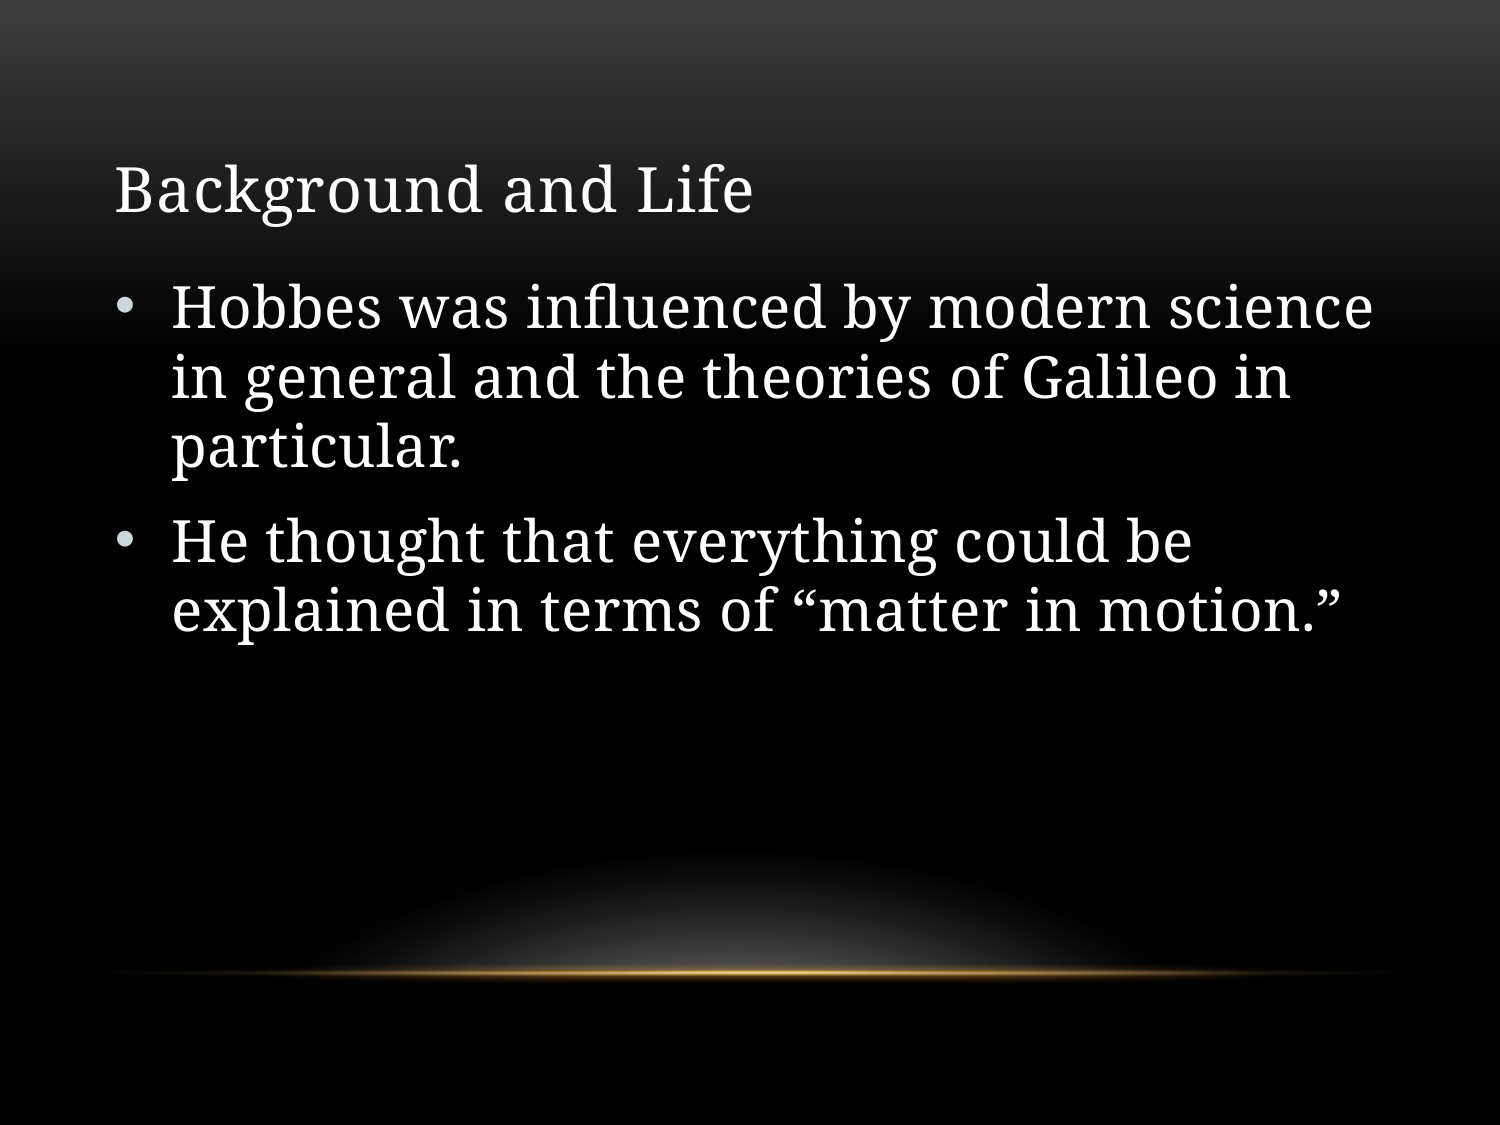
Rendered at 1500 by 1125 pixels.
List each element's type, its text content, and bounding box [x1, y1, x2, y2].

picture [0, 0, 1500, 1125]
list Hobbes was influenced by modern science in general and the theories of Galileo in particular. He thought that everything could be explained in terms of “matter in motion.” [99, 262, 1400, 938]
title Background and Life [99, 45, 1400, 233]
